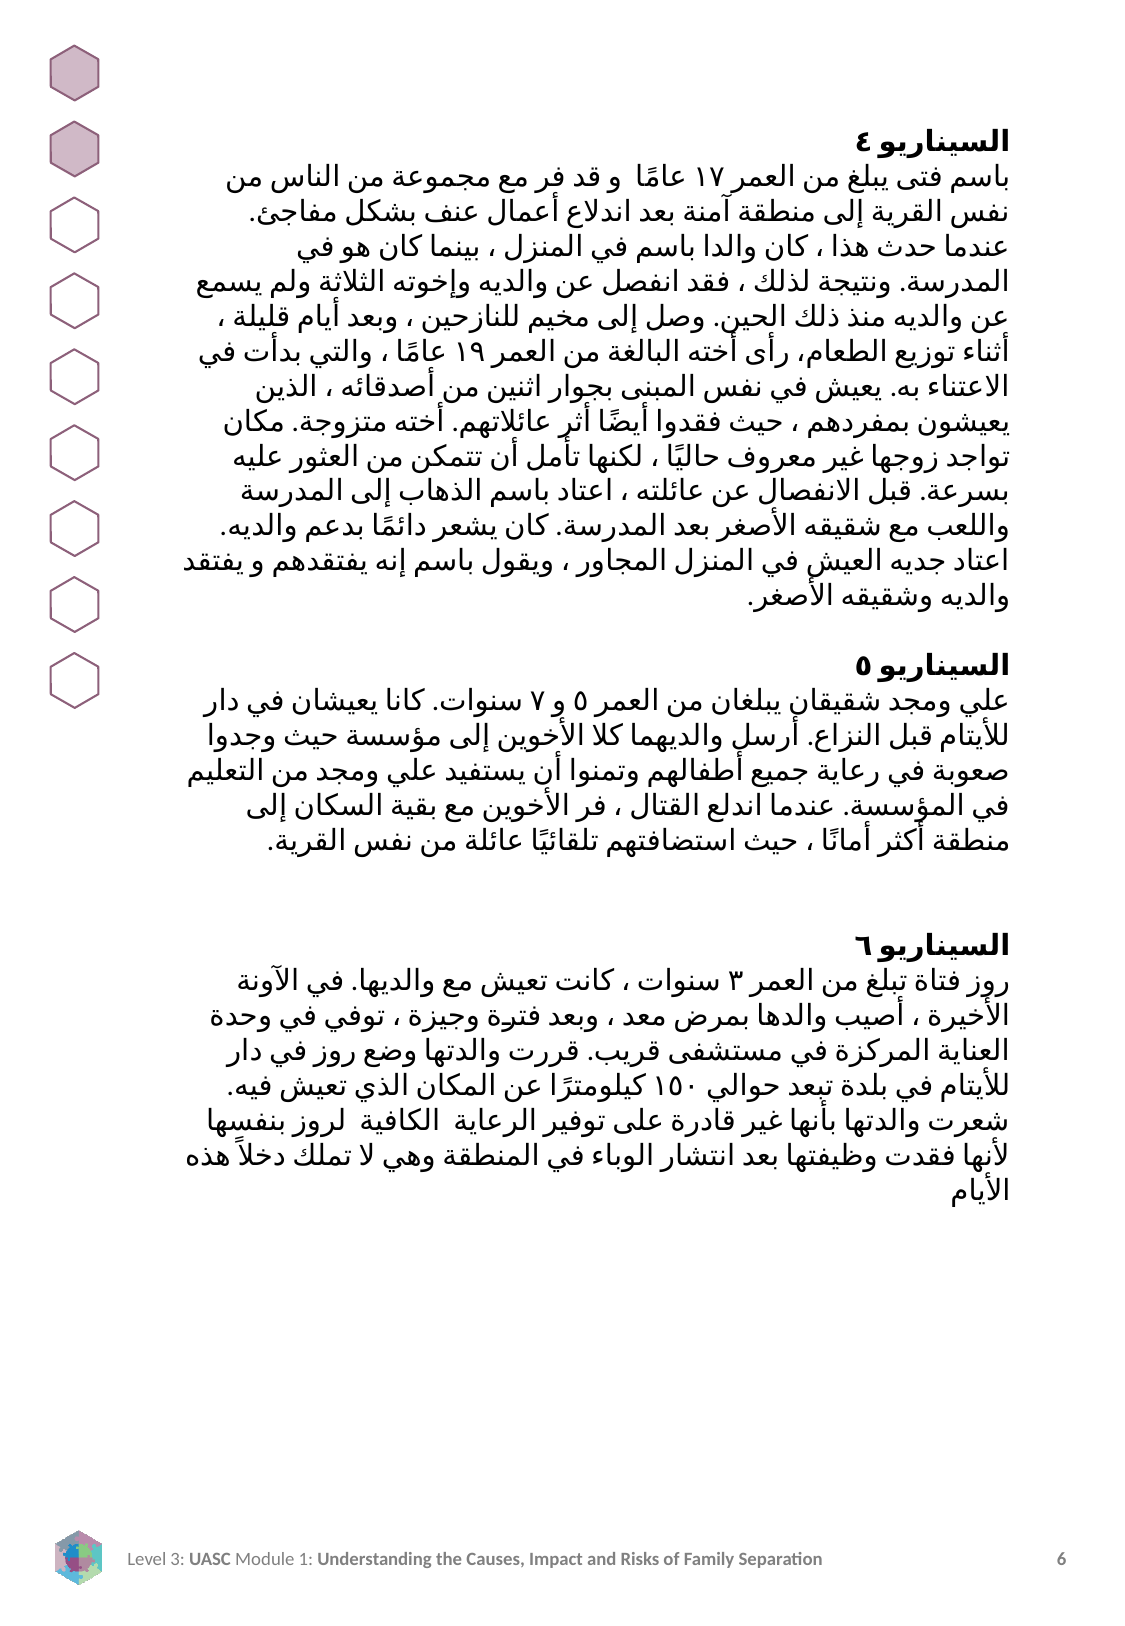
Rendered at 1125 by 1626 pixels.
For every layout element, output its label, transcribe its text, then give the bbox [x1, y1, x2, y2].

text_box [48, 575, 101, 634]
text_box [48, 651, 101, 710]
text_box [48, 499, 101, 558]
text_box [48, 347, 101, 406]
text_box [48, 119, 101, 179]
text_box السيناريو ٤ باسم فتى يبلغ من العمر ١٧ عامًا و قد فر مع مجموعة من الناس من نفس القرية إلى منطقة آمنة بعد اندلاع أعمال عنف بشكل مفاجئ. عندما حدث هذا ، كان والدا باسم في المنزل ، بينما كان هو في المدرسة. ونتيجة لذلك ، فقد انفصل عن والديه وإخوته الثلاثة ولم يسمع عن والديه منذ ذلك الحين. وصل إلى مخيم للنازحين ، وبعد أيام قليلة ، أثناء توزيع الطعام، رأى أخته البالغة من العمر ١٩ عامًا ، والتي بدأت في الاعتناء به. يعيش في نفس المبنى بجوار اثنين من أصدقائه ، الذين يعيشون بمفردهم ، حيث فقدوا أيضًا أثر عائلاتهم. أخته متزوجة. مكان تواجد زوجها غير معروف حاليًا ، لكنها تأمل أن تتمكن من العثور عليه بسرعة. قبل الانفصال عن عائلته ، اعتاد باسم الذهاب إلى المدرسة واللعب مع شقيقه الأصغر بعد المدرسة. كان يشعر دائمًا بدعم والديه. اعتاد جديه العيش في المنزل المجاور ، ويقول باسم إنه يفتقدهم و يفتقد والديه وشقيقه الأصغر. السيناريو ٥ علي ومجد شقيقان يبلغان من العمر ٥ و ٧ سنوات. كانا يعيشان في دار للأيتام قبل النزاع. أرسل والديهما كلا الأخوين إلى مؤسسة حيث وجدوا صعوبة في رعاية جميع أطفالهم وتمنوا أن يستفيد علي ومجد من التعليم في المؤسسة. عندما اندلع القتال ، فر الأخوين مع بقية السكان إلى منطقة أكثر أمانًا ، حيث استضافتهم تلقائيًا عائلة من نفس القرية. السيناريو ٦ روز فتاة تبلغ من العمر ٣ سنوات ، كانت تعيش مع والديها. في الآونة الأخيرة ، أصيب والدها بمرض معد ، وبعد فترة وجيزة ، توفي في وحدة العناية المركزة في مستشفى قريب. قررت والدتها وضع روز في دار للأيتام في بلدة تبعد حوالي ١٥٠ كيلومترًا عن المكان الذي تعيش فيه. شعرت والدتها بأنها غير قادرة على توفير الرعاية الكافية لروز بنفسها لأنها فقدت وظيفتها بعد انتشار الوباء في المنطقة وهي لا تملك دخلاً هذه الأيام [163, 114, 1026, 1214]
text_box [48, 43, 101, 103]
text_box [48, 195, 101, 255]
picture [55, 1530, 102, 1585]
text_box [48, 271, 101, 331]
text_box [48, 423, 101, 482]
